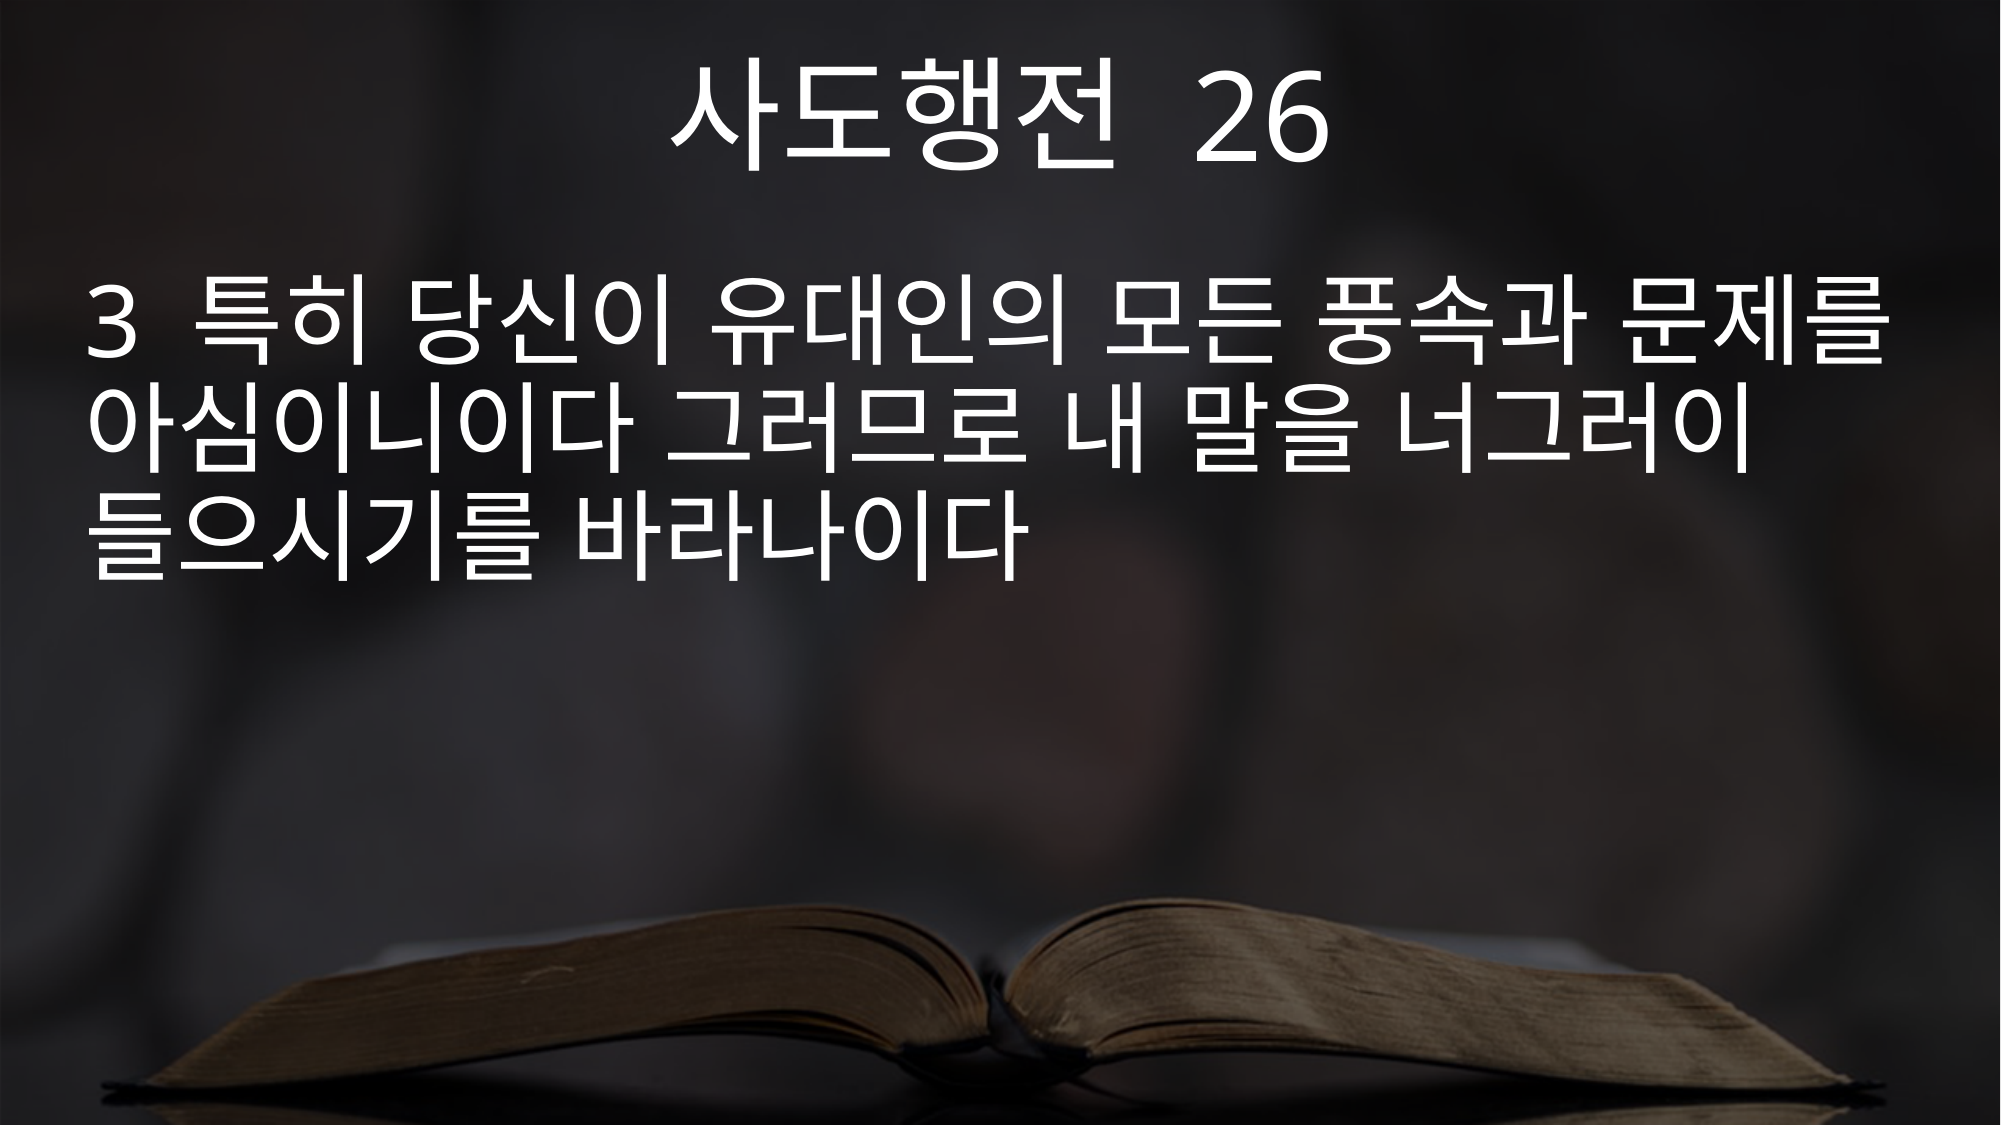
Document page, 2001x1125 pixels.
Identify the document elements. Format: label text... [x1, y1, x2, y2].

list 3 특히 당신이 유대인의 모든 풍속과 문제를 아심이니이다 그러므로 내 말을 너그러이 들으시기를 바라나이다 [69, 263, 1953, 423]
picture [0, 0, 2001, 1125]
footer 사도행전 26 [0, 32, 2000, 192]
